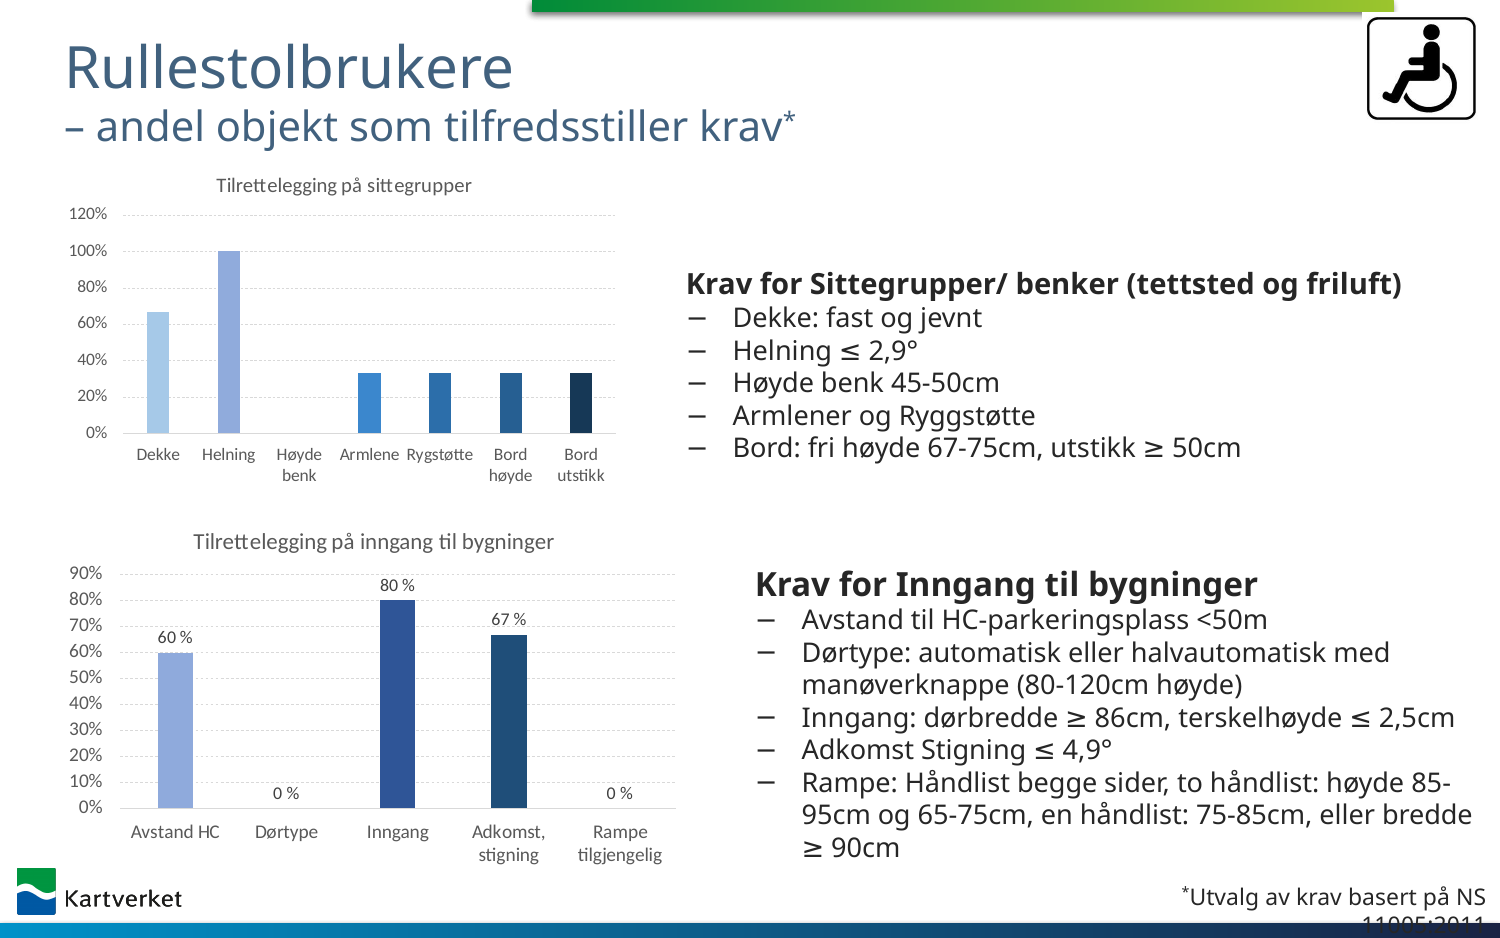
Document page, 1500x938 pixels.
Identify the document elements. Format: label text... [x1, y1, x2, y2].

text_box Rullestolbrukere – andel objekt som tilfredsstiller krav* [49, 25, 1431, 158]
picture [62, 520, 687, 874]
text_box Krav for Sittegrupper/ benker (tettsted og friluft) Dekke: fast og jevnt Helning ≤ 2,9° Høyde benk 45-50cm Armlener og Ryggstøtte Bord: fri høyde 67-75cm, utstikk ≥ 50cm [670, 258, 1418, 471]
text_box Krav for Inngang til bygninger Avstand til HC-parkeringsplass <50m Dørtype: automatisk eller halvautomatisk med manøverknappe (80-120cm høyde) Inngang: dørbredde ≥ 86cm, terskelhøyde ≤ 2,5cm Adkomst Stigning ≤ 4,9° Rampe: Håndlist begge sider, to håndlist: høyde 85-95cm og 65-75cm, en håndlist: 75-85cm, eller bredde ≥ 90cm [740, 555, 1491, 870]
picture [1362, 12, 1481, 126]
picture [62, 166, 626, 492]
text_box *Utvalg av krav basert på NS 11005:2011 [1068, 873, 1500, 938]
